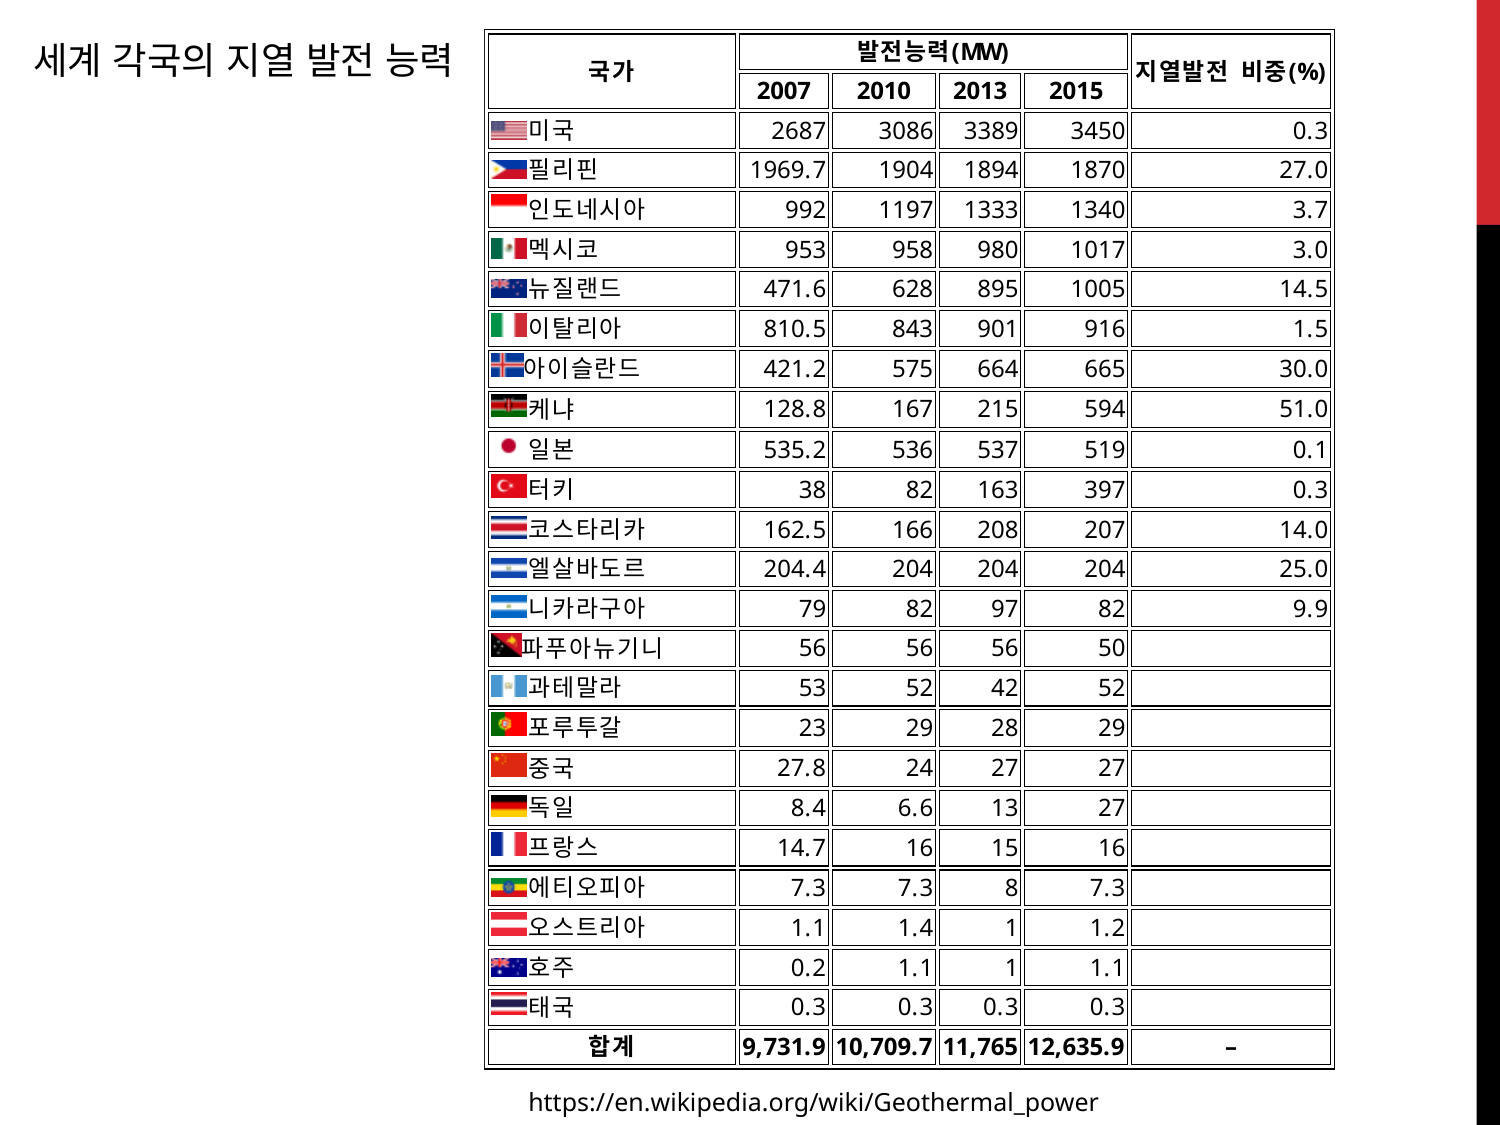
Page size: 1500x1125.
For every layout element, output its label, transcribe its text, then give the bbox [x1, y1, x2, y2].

text_box 세계 각국의 지열 발전 능력 [18, 29, 470, 90]
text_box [483, 28, 1424, 1125]
